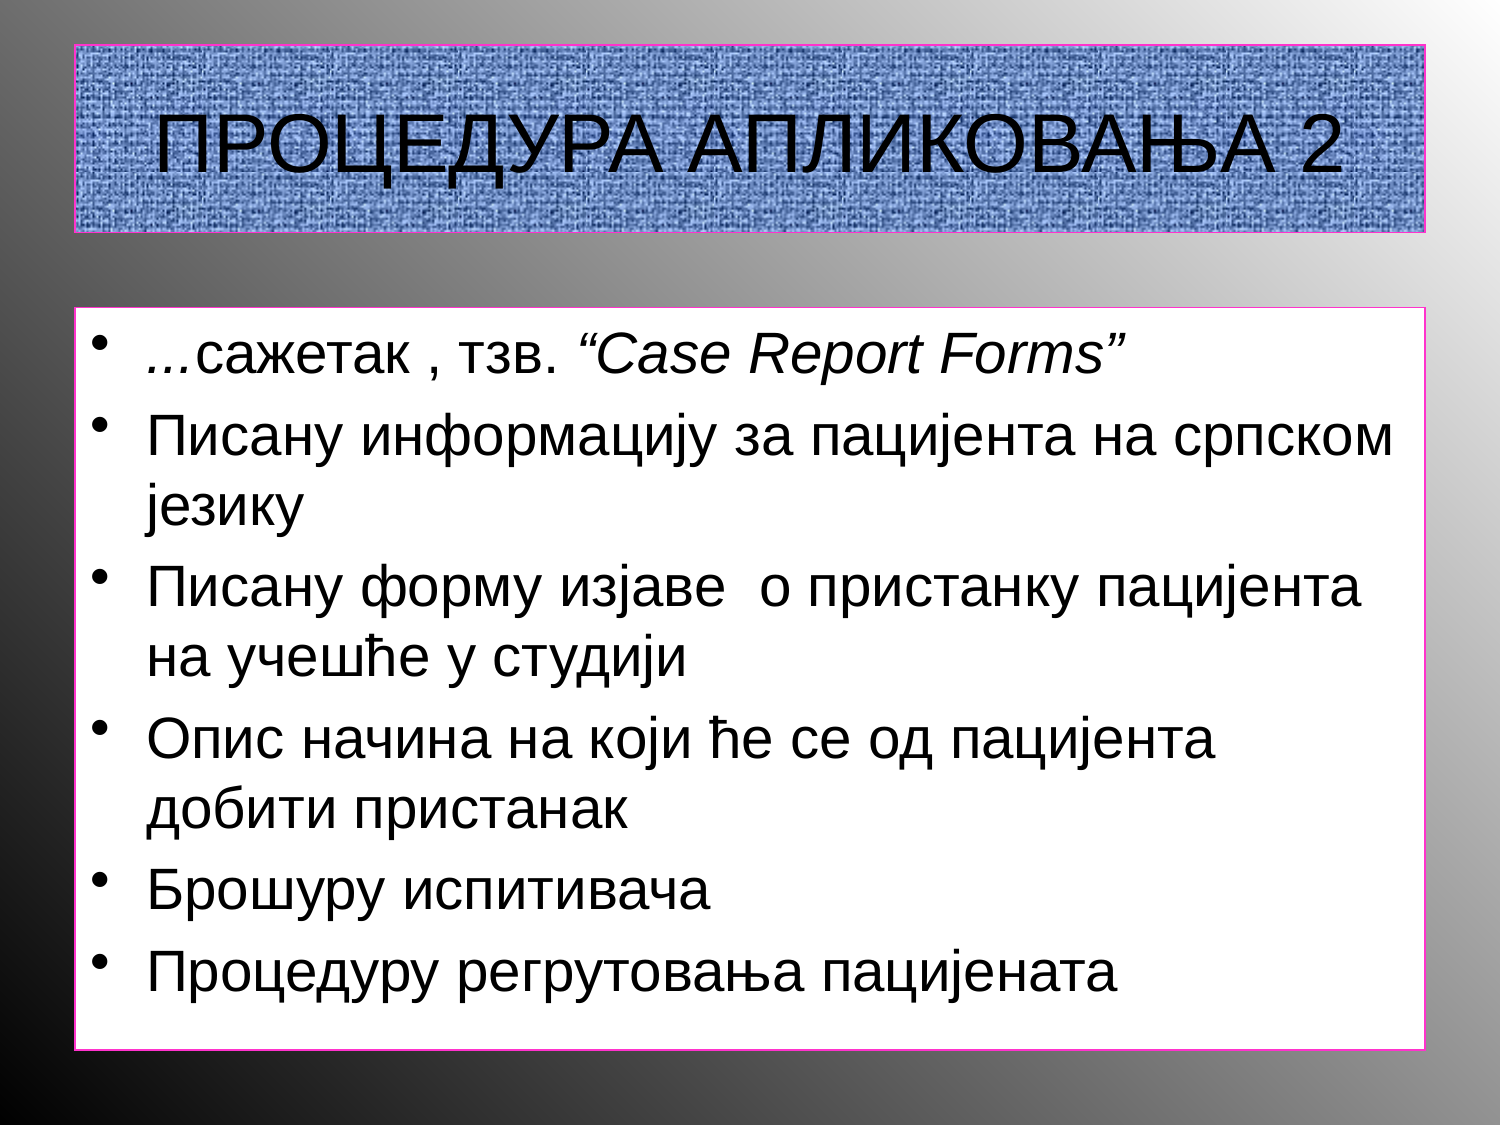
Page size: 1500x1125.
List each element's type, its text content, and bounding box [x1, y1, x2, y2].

list ...сажетак , тзв. “Case Report Forms” Писану информацију за пацијента на српском језику Писану форму изјаве о пристанку пацијента на учешће у студији Опис начина на који ће се од пацијента добити пристанак Брошуру испитивача Процедуру регрутовања пацијената [74, 307, 1426, 1051]
title ПРОЦЕДУРА АПЛИКОВАЊА 2 [74, 44, 1426, 233]
